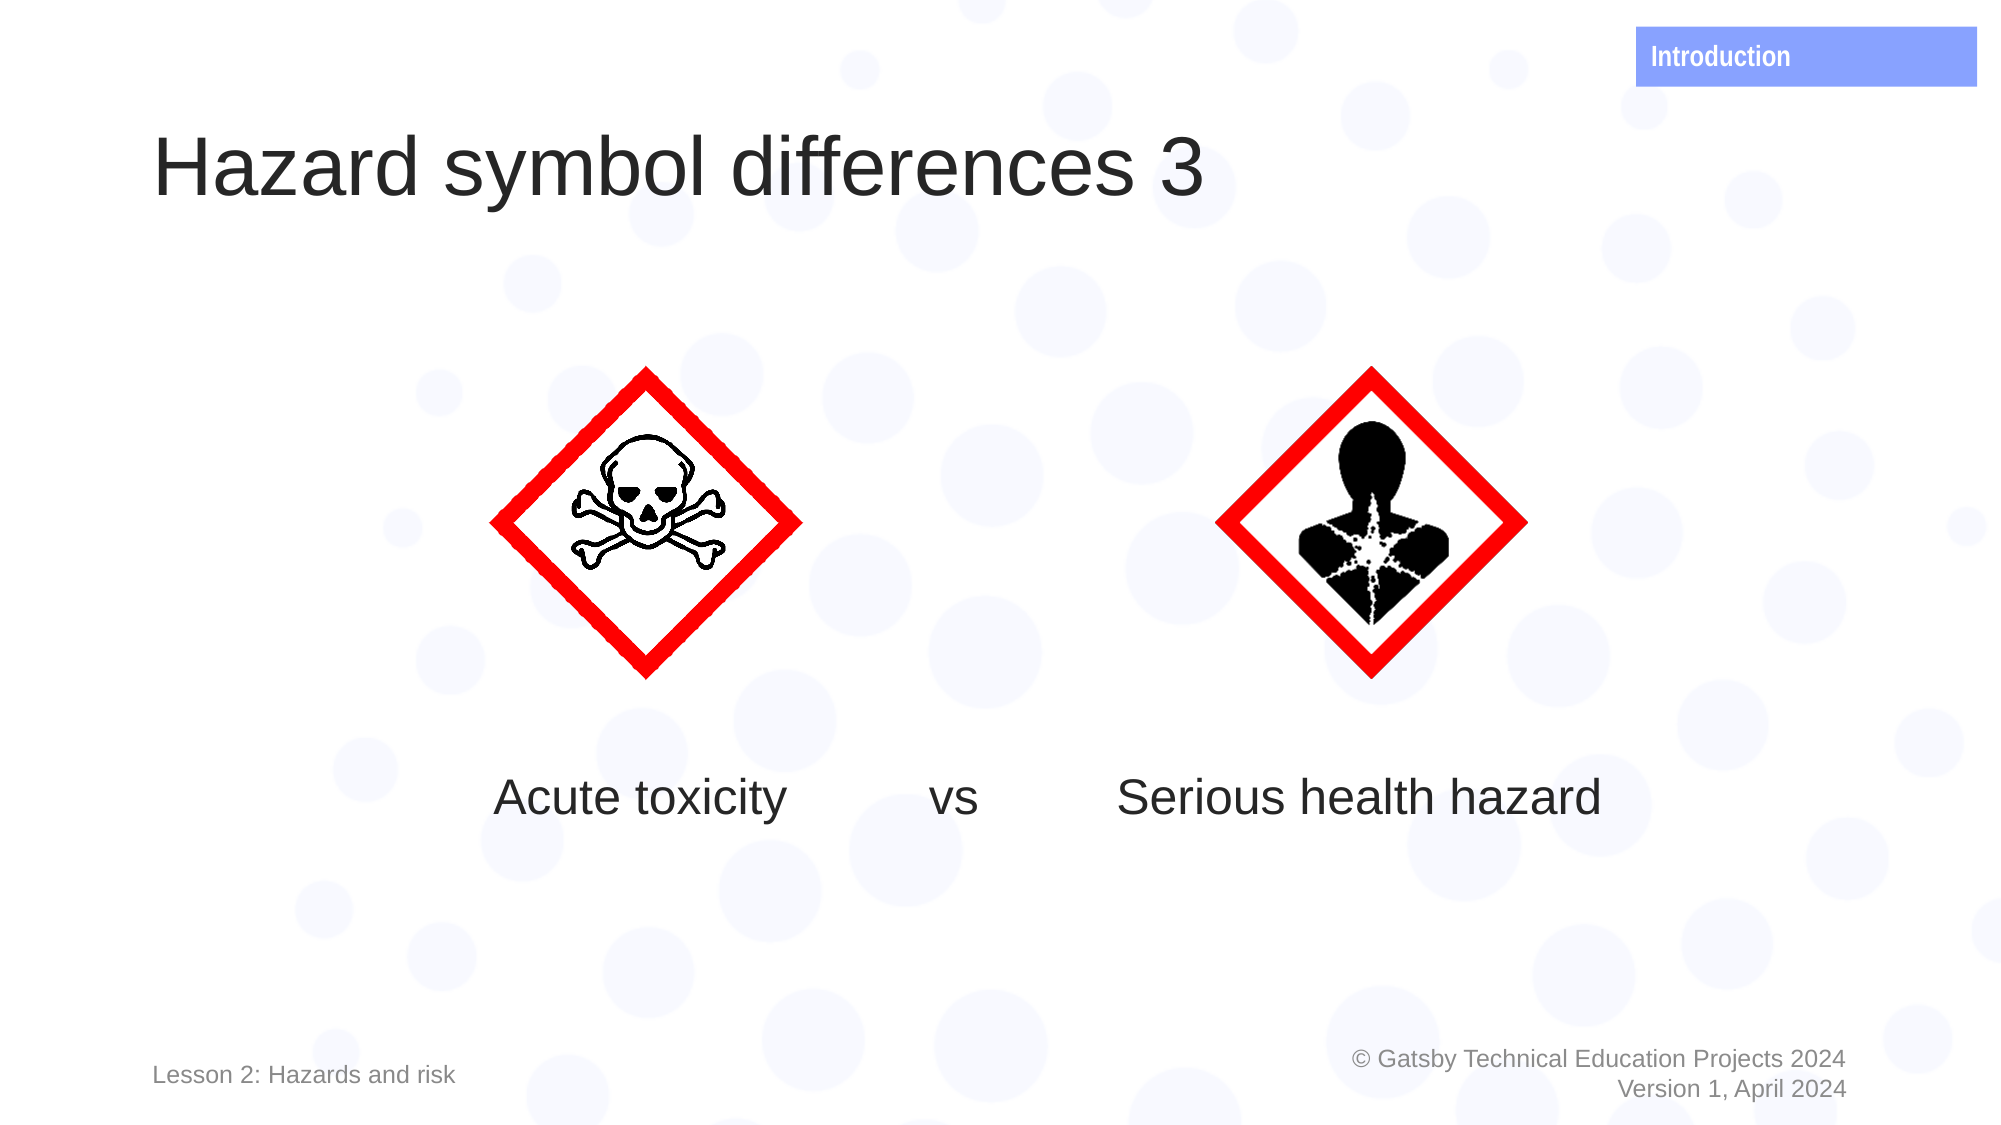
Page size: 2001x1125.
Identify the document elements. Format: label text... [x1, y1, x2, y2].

list Introduction [1636, 26, 1978, 87]
picture [1211, 362, 1532, 683]
picture [485, 362, 806, 683]
title Hazard symbol differences 3 [137, 59, 1863, 278]
text_box vs [781, 752, 1094, 835]
text_box Serious health hazard [1094, 752, 1624, 835]
text_box Acute toxicity [468, 752, 781, 835]
list Lesson 2: Hazards and risk [137, 1042, 829, 1103]
